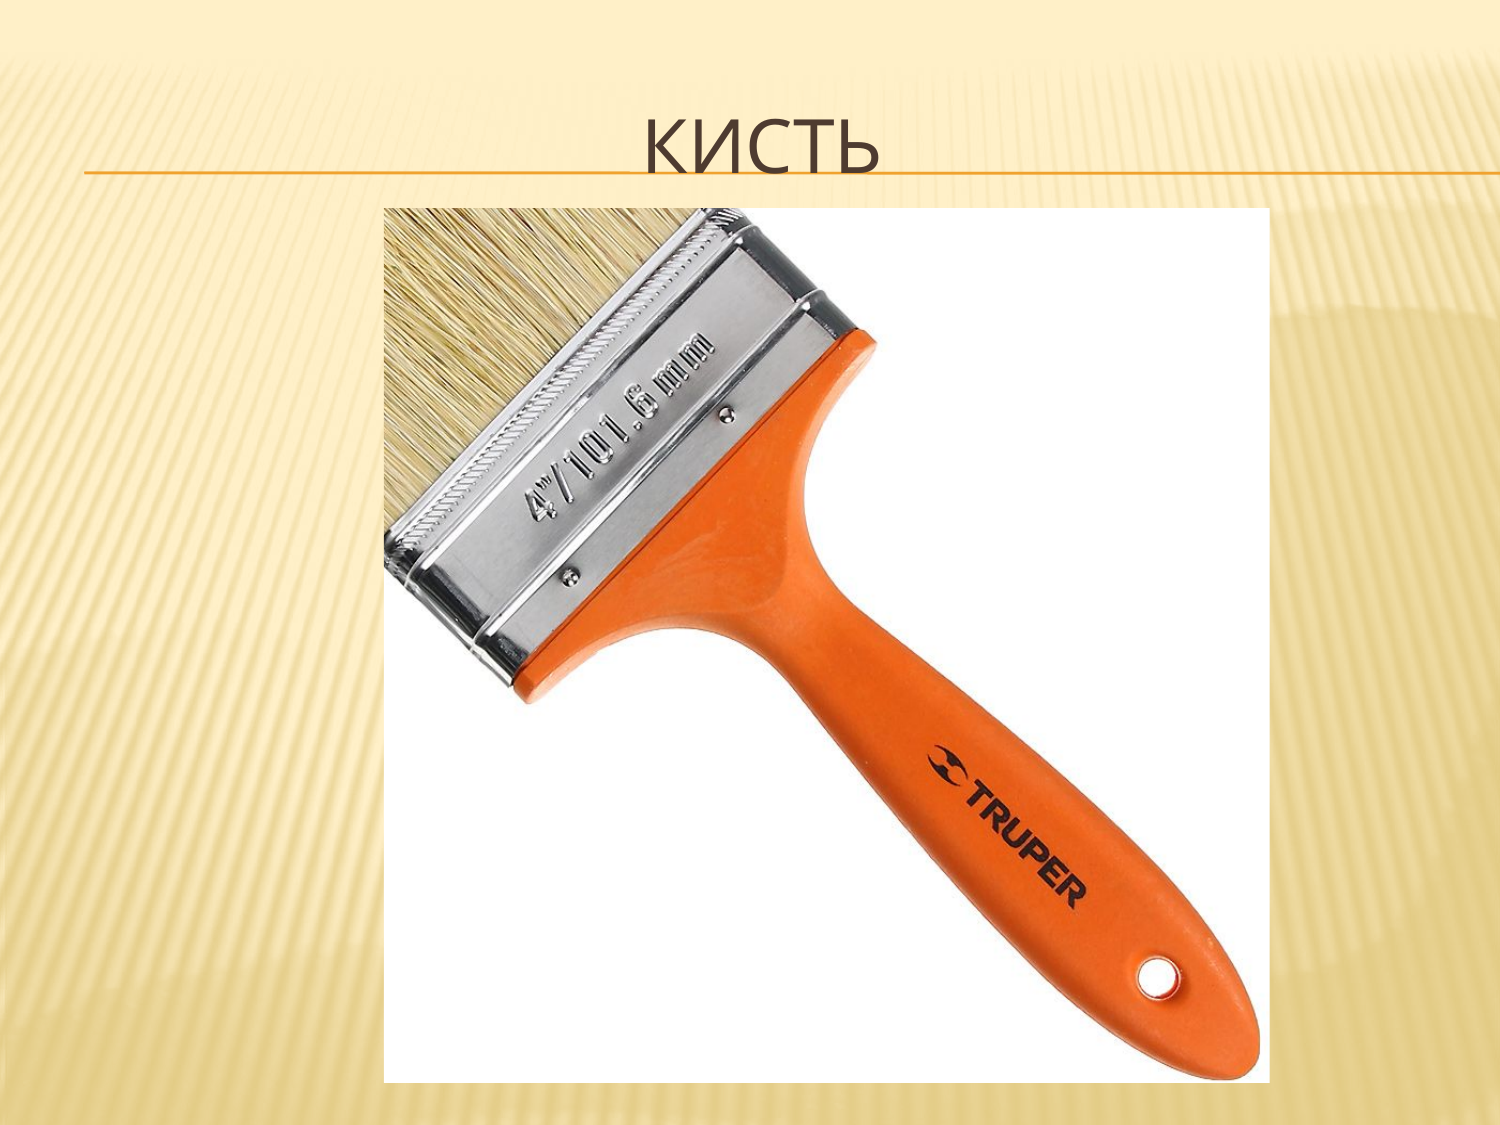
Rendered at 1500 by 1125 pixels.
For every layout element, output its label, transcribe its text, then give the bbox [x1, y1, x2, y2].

title кисть [50, 75, 1475, 213]
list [383, 207, 1270, 1083]
